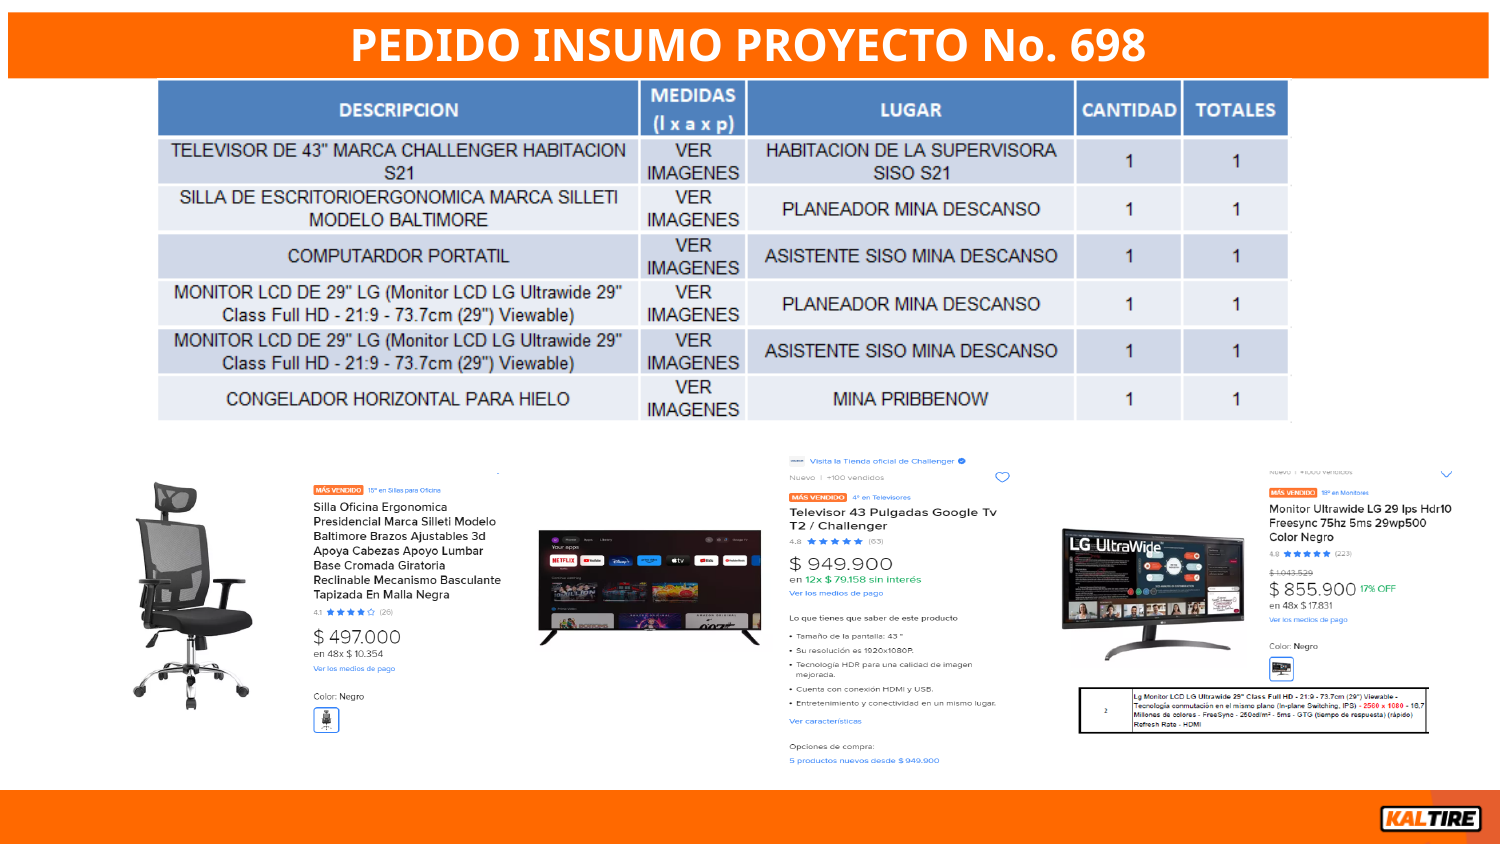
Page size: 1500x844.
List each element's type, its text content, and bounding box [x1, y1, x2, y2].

picture [157, 78, 1292, 424]
picture [115, 473, 512, 739]
picture [0, 790, 1500, 844]
text_box PEDIDO INSUMO PROYECTO No. 698 [8, 12, 1489, 79]
picture [527, 437, 1455, 778]
